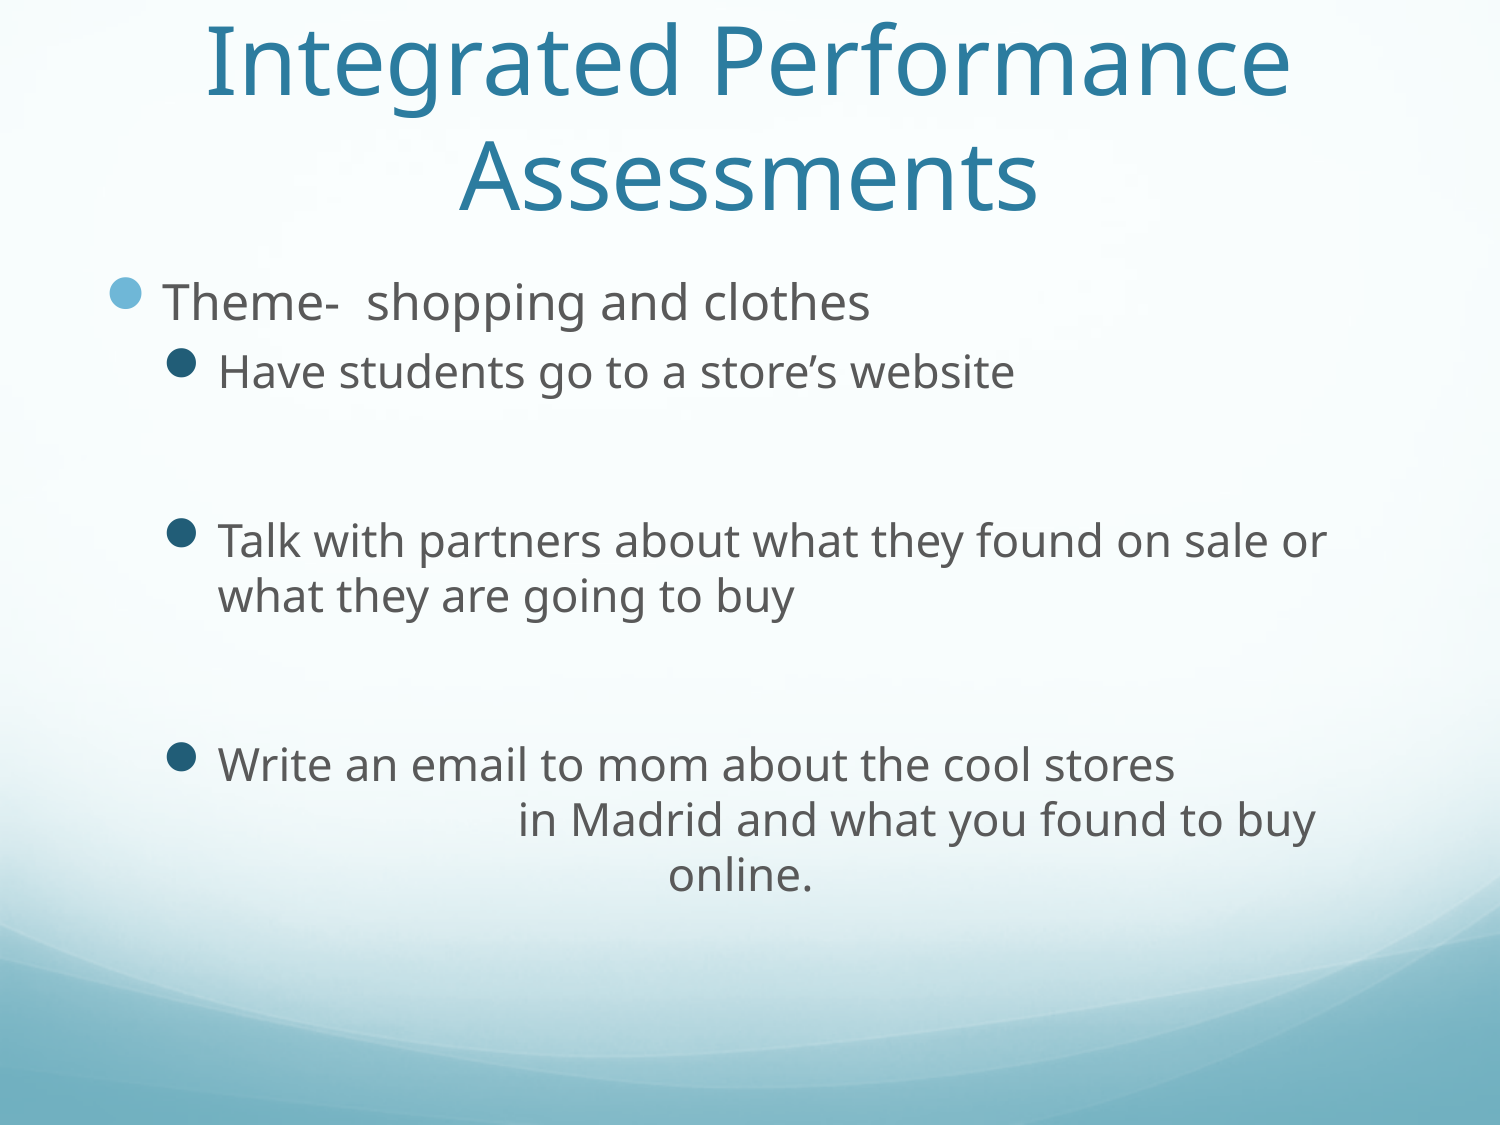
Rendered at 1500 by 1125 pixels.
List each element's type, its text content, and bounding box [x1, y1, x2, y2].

title Integrated Performance Assessments [90, 17, 1410, 237]
list Theme- shopping and clothes Have students go to a store’s website Talk with partners about what they found on sale or what they are going to buy Write an email to mom about the cool stores in Madrid and what you found to buy online. [90, 262, 1410, 975]
